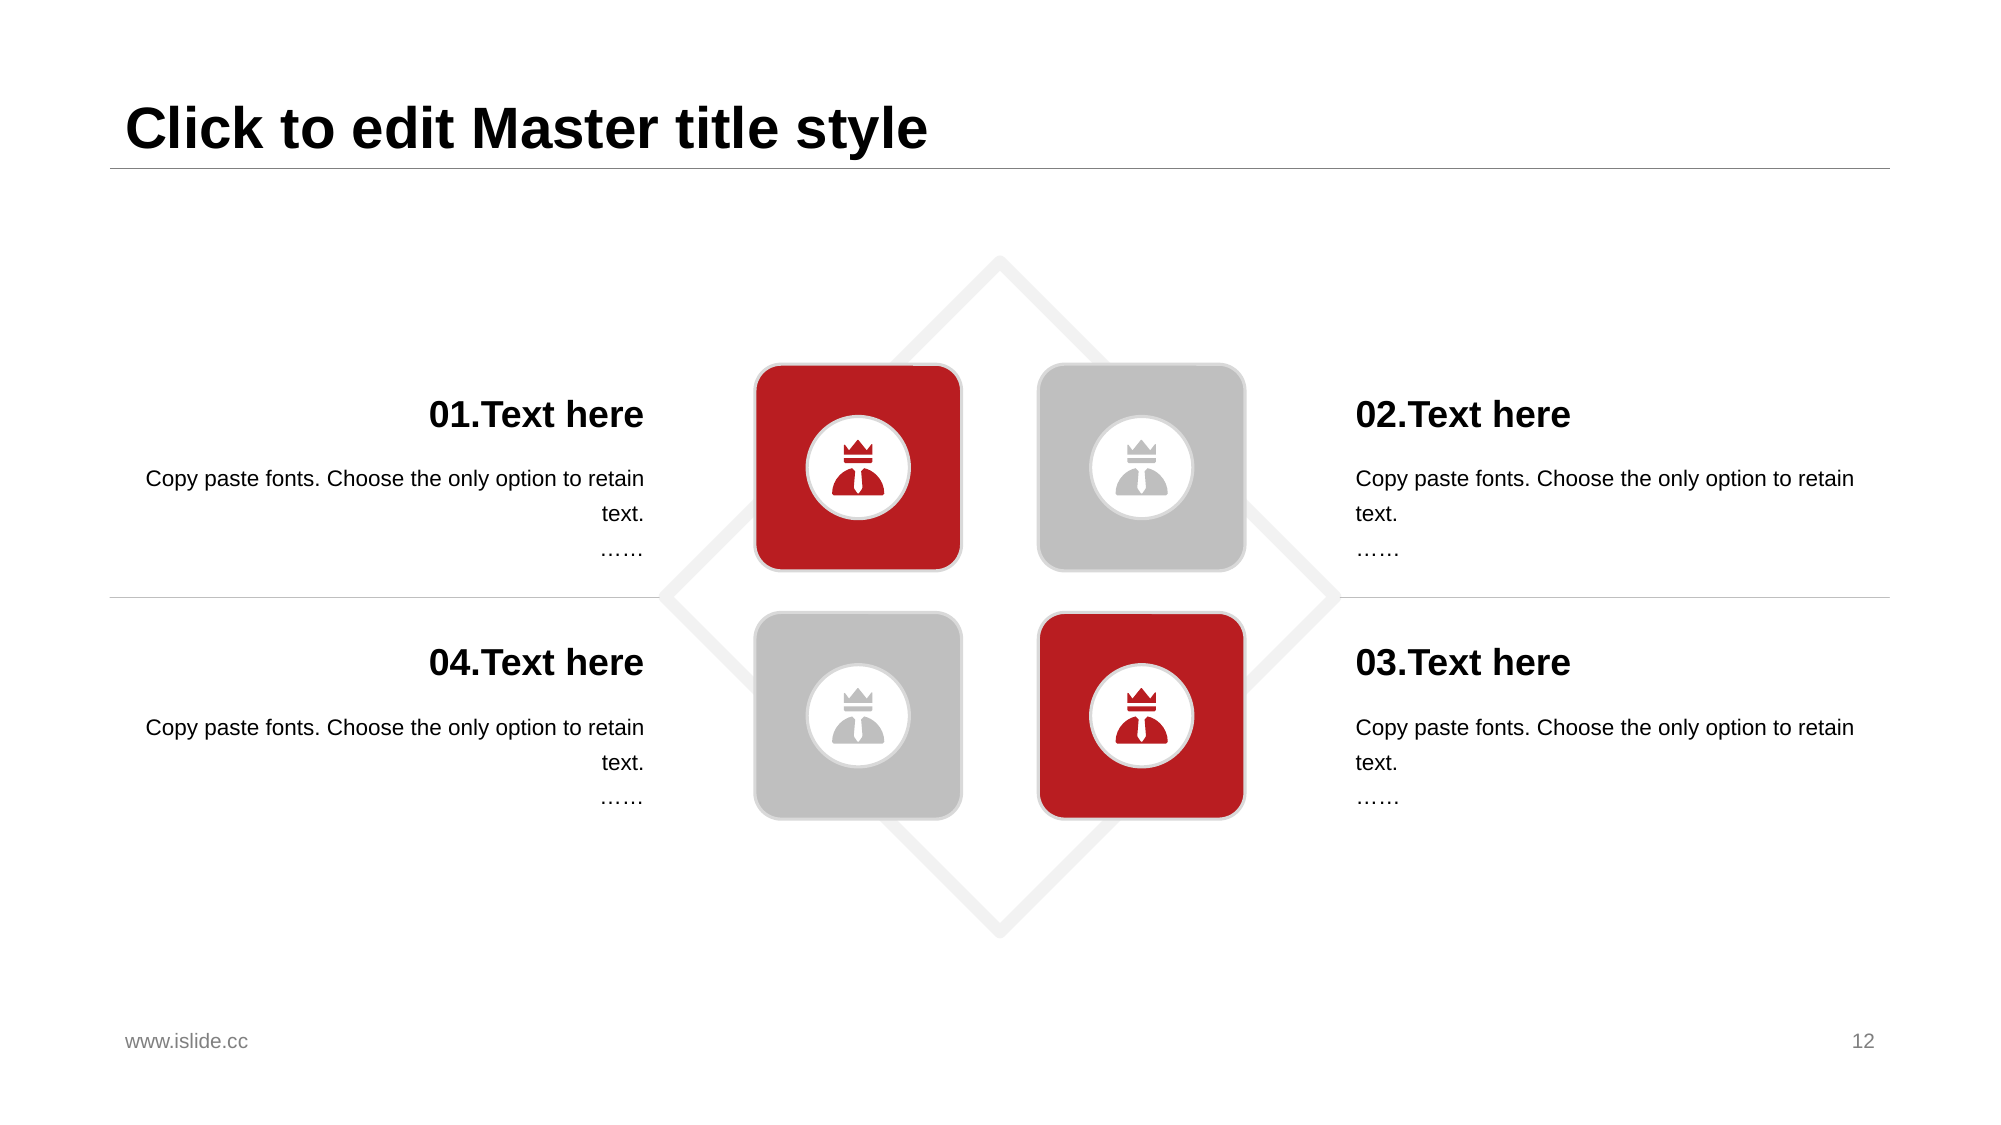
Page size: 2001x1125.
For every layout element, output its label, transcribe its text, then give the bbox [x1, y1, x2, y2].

title Click to edit Master title style [109, 0, 1890, 169]
footer www.islide.cc [109, 1023, 790, 1058]
slide_number 12 [1412, 1023, 1890, 1058]
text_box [109, 261, 1890, 933]
